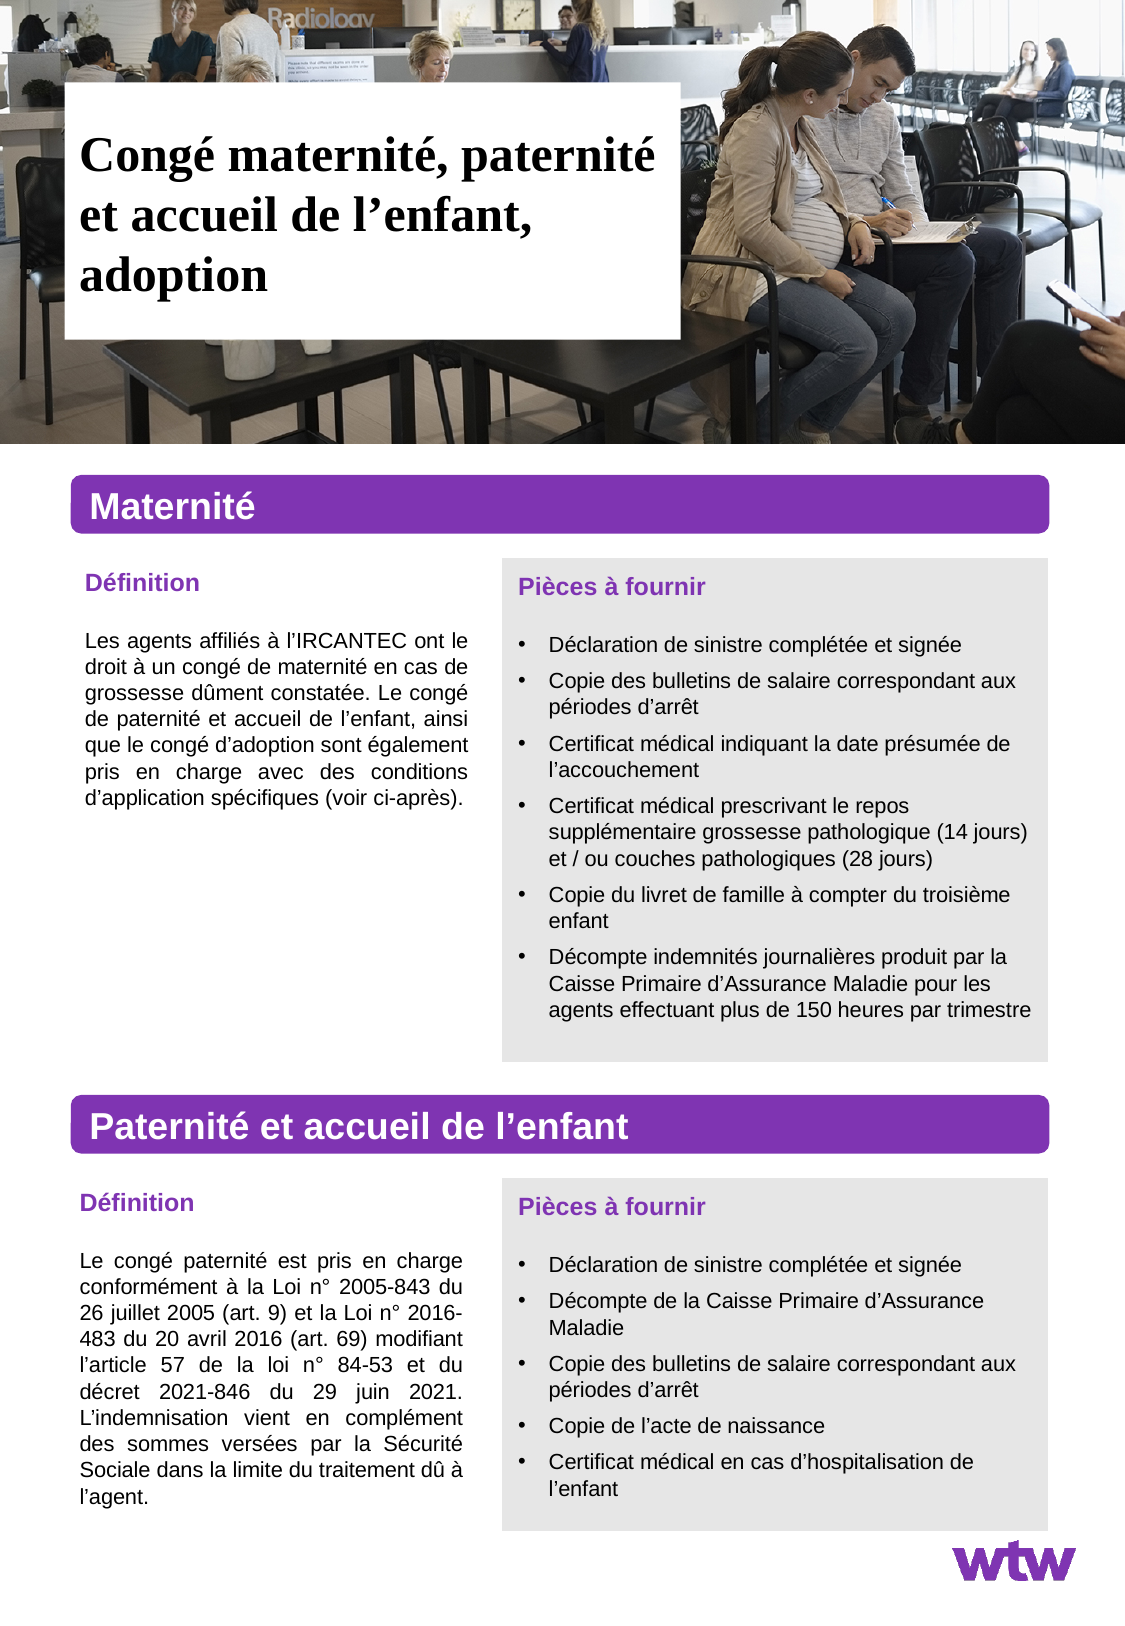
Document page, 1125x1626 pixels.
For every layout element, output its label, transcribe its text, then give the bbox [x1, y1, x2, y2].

text_box Définition Le congé paternité est pris en charge conformément à la Loi n° 2005-843 du 26 juillet 2005 (art. 9) et la Loi n° 2016-483 du 20 avril 2016 (art. 69) modifiant l’article 57 de la loi n° 84-53 et du décret 2021-846 du 29 juin 2021. L’indemnisation vient en complément des sommes versées par la Sécurité Sociale dans la limite du traitement dû à l’agent. [64, 1178, 479, 1516]
text_box Pièces à fournir Déclaration de sinistre complétée et signée Copie des bulletins de salaire correspondant aux périodes d’arrêt Certificat médical indiquant la date présumée de l’accouchement Certificat médical prescrivant le repos supplémentaire grossesse pathologique (14 jours) et / ou couches pathologiques (28 jours) Copie du livret de famille à compter du troisième enfant Décompte indemnités journalières produit par la Caisse Primaire d’Assurance Maladie pour les agents effectuant plus de 150 heures par trimestre [502, 558, 1048, 1062]
text_box Maternité [70, 474, 1050, 534]
text_box Définition Les agents affiliés à l’IRCANTEC ont le droit à un congé de maternité en cas de grossesse dûment constatée. Le congé de paternité et accueil de l’enfant, ainsi que le congé d’adoption sont également pris en charge avec des conditions d’application spécifiques (voir ci-après). [70, 558, 484, 818]
text_box Pièces à fournir Déclaration de sinistre complétée et signée Décompte de la Caisse Primaire d’Assurance Maladie Copie des bulletins de salaire correspondant aux périodes d’arrêt Copie de l’acte de naissance Certificat médical en cas d’hospitalisation de l’enfant [502, 1178, 1048, 1531]
text_box Paternité et accueil de l’enfant [70, 1094, 1050, 1154]
picture [952, 1540, 1076, 1581]
picture [0, 0, 1125, 444]
